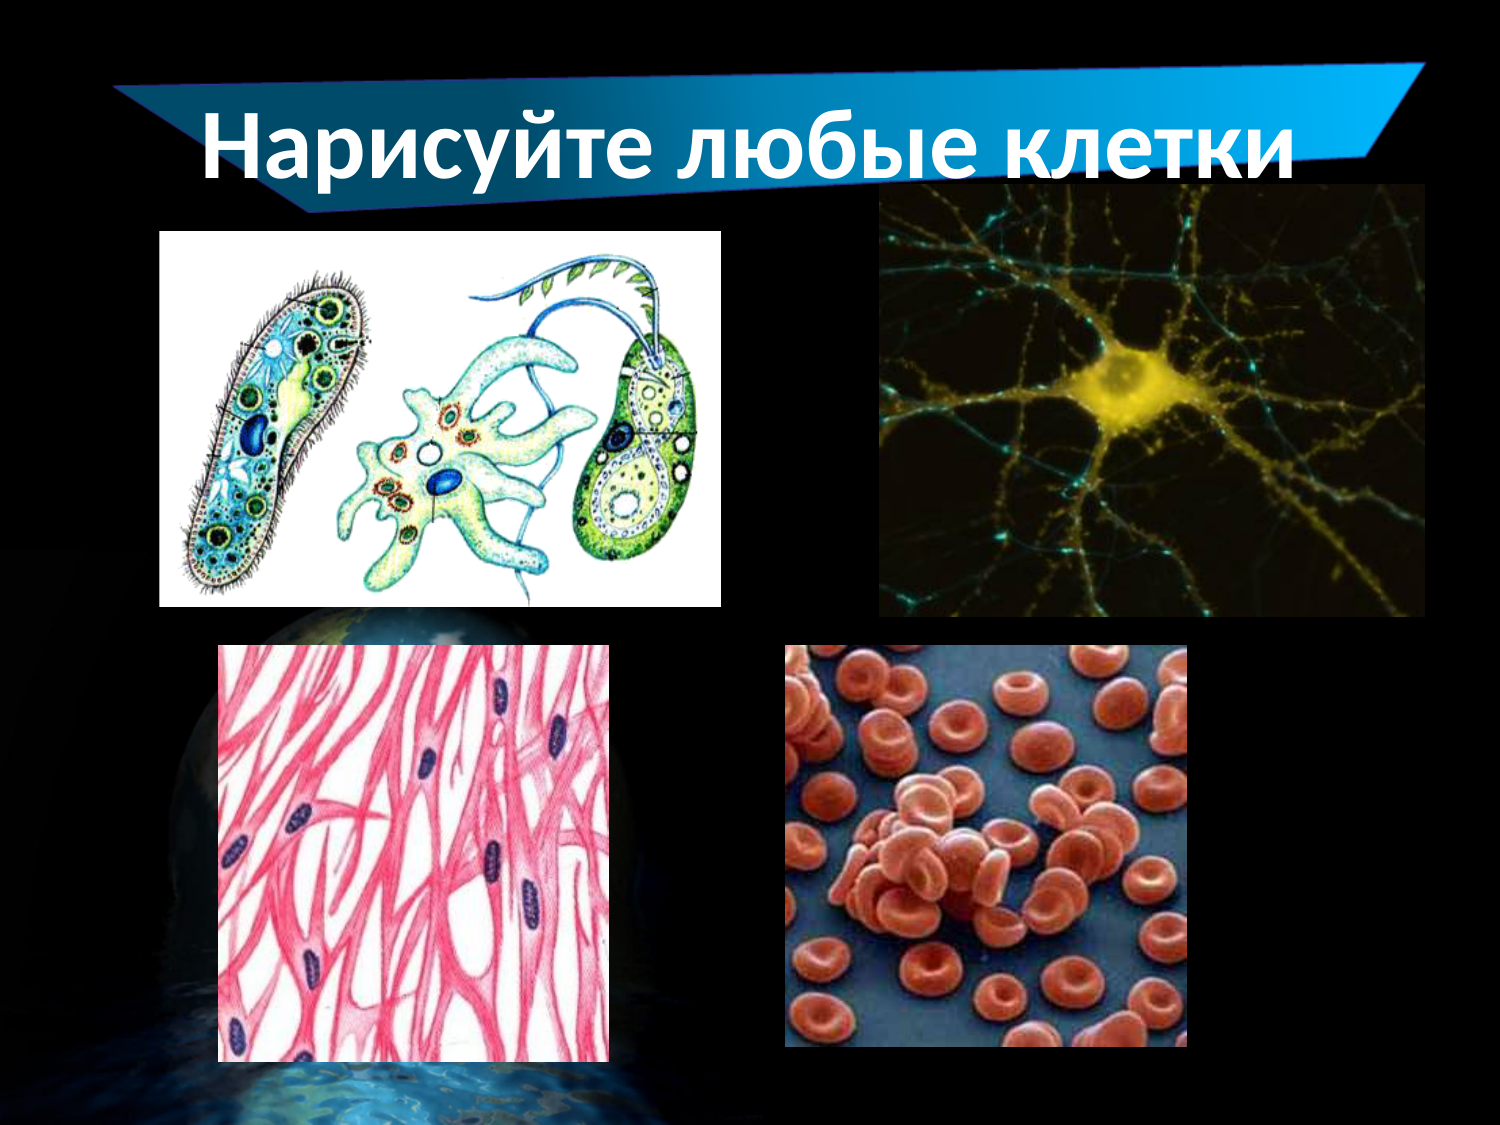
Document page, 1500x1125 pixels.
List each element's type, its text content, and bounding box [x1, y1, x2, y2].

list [218, 644, 609, 1062]
title Нарисуйте любые клетки [74, 44, 1426, 233]
picture [0, 0, 1500, 1125]
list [785, 644, 1188, 1048]
